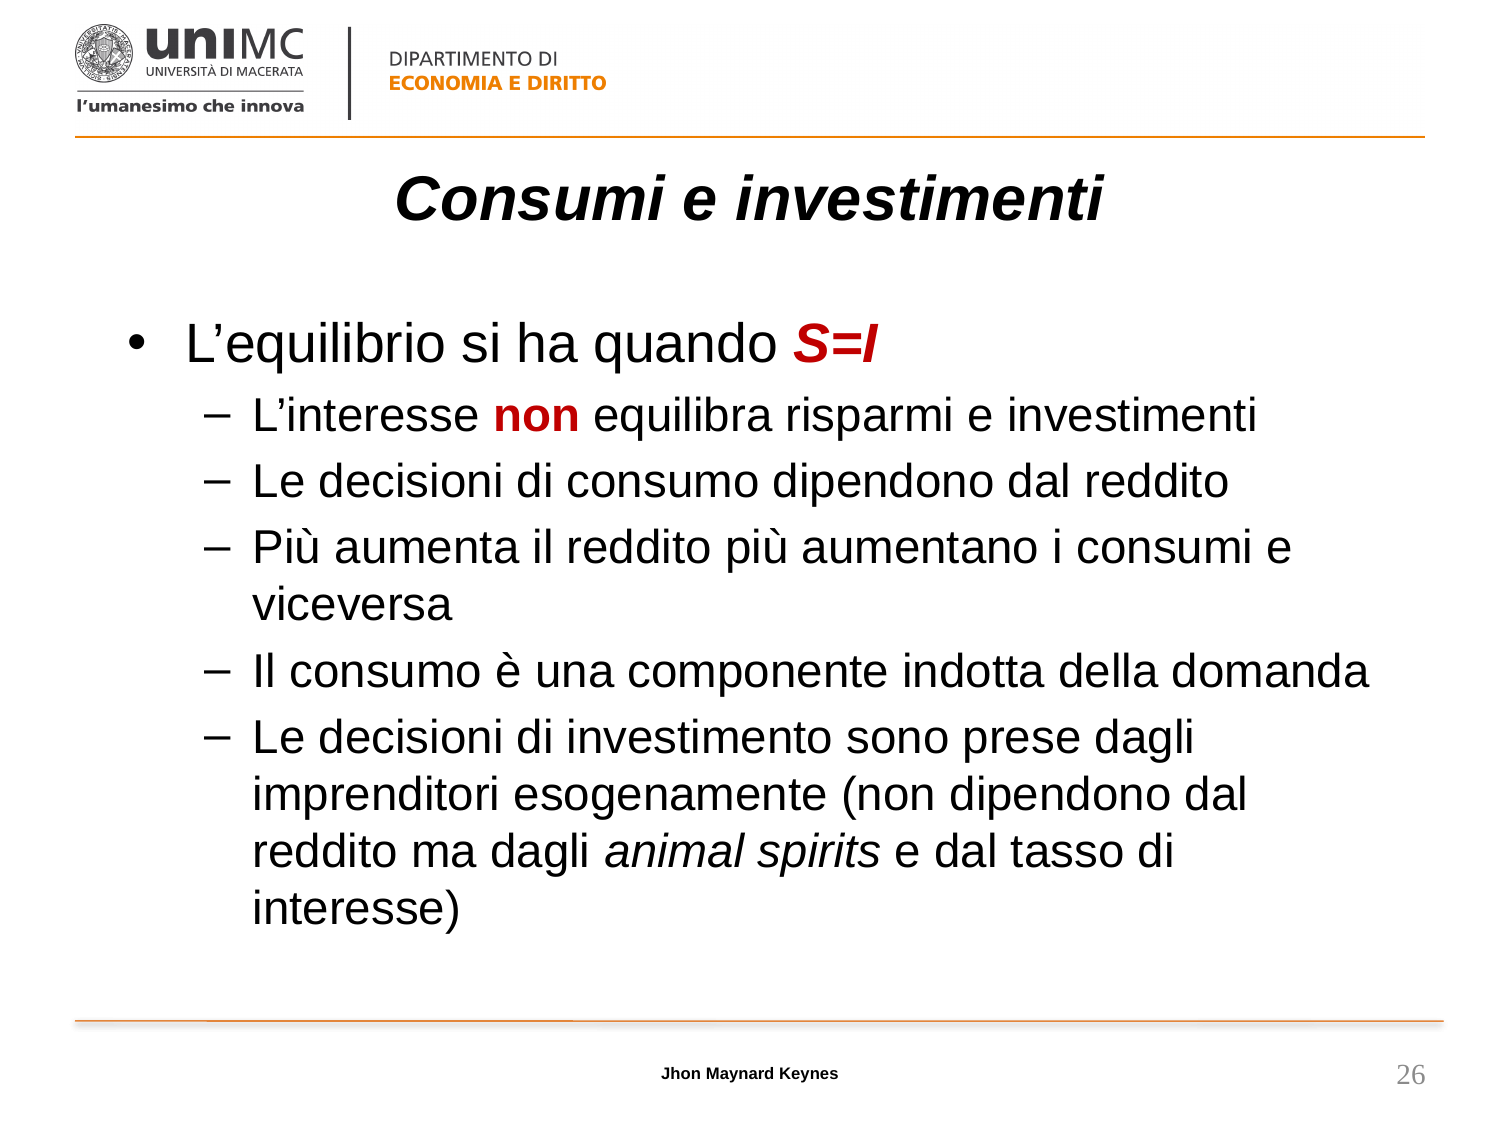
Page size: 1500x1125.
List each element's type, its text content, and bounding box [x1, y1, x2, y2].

picture [75, 24, 1425, 138]
slide_number 26 [1091, 1042, 1442, 1103]
title Consumi e investimenti [75, 149, 1425, 241]
footer Jhon Maynard Keynes [512, 1042, 988, 1103]
list L’equilibrio si ha quando S=I L’interesse non equilibra risparmi e investimenti Le decisioni di consumo dipendono dal reddito Più aumenta il reddito più aumentano i consumi e viceversa Il consumo è una componente indotta della domanda Le decisioni di investimento sono prese dagli imprenditori esogenamente (non dipendono dal reddito ma dagli animal spirits e dal tasso di interesse) [112, 300, 1388, 976]
